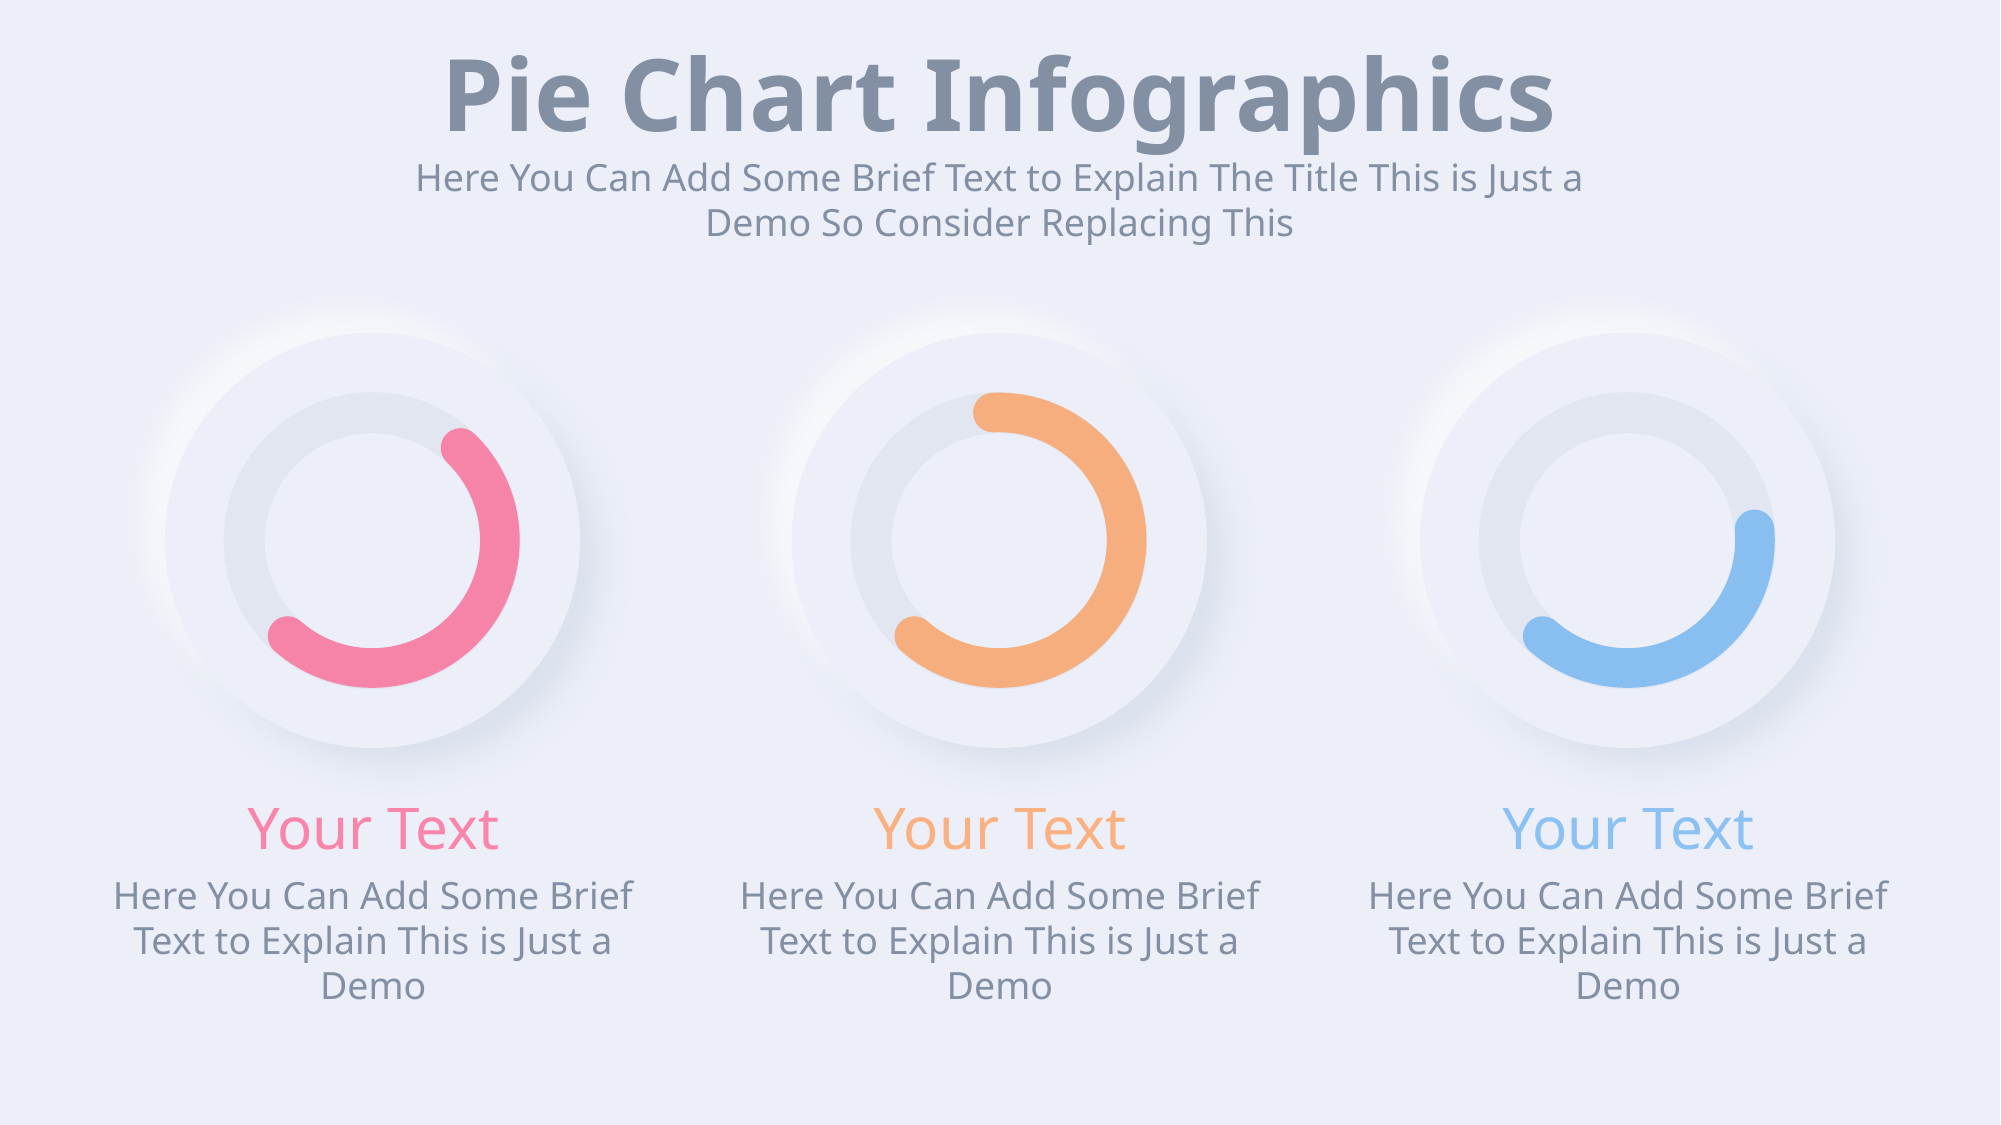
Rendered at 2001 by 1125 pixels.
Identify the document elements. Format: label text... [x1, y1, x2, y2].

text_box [164, 332, 580, 748]
text_box Your Text [47, 784, 700, 870]
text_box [791, 332, 1207, 748]
text_box Here You Can Add Some Brief Text to Explain This is Just a Demo [1347, 864, 1909, 1015]
text_box Your Text [1302, 784, 1955, 870]
text_box Here You Can Add Some Brief Text to Explain This is Just a Demo [92, 864, 654, 1015]
text_box Your Text [700, 784, 1302, 870]
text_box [1478, 392, 1776, 690]
text_box Pie Chart Infographics [290, 23, 1710, 159]
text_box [850, 392, 1148, 690]
text_box Here You Can Add Some Brief Text to Explain This is Just a Demo [719, 864, 1281, 1015]
text_box Here You Can Add Some Brief Text to Explain The Title This is Just a Demo So Consider Replacing This [345, 147, 1655, 252]
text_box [223, 392, 521, 690]
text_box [1419, 332, 1835, 748]
